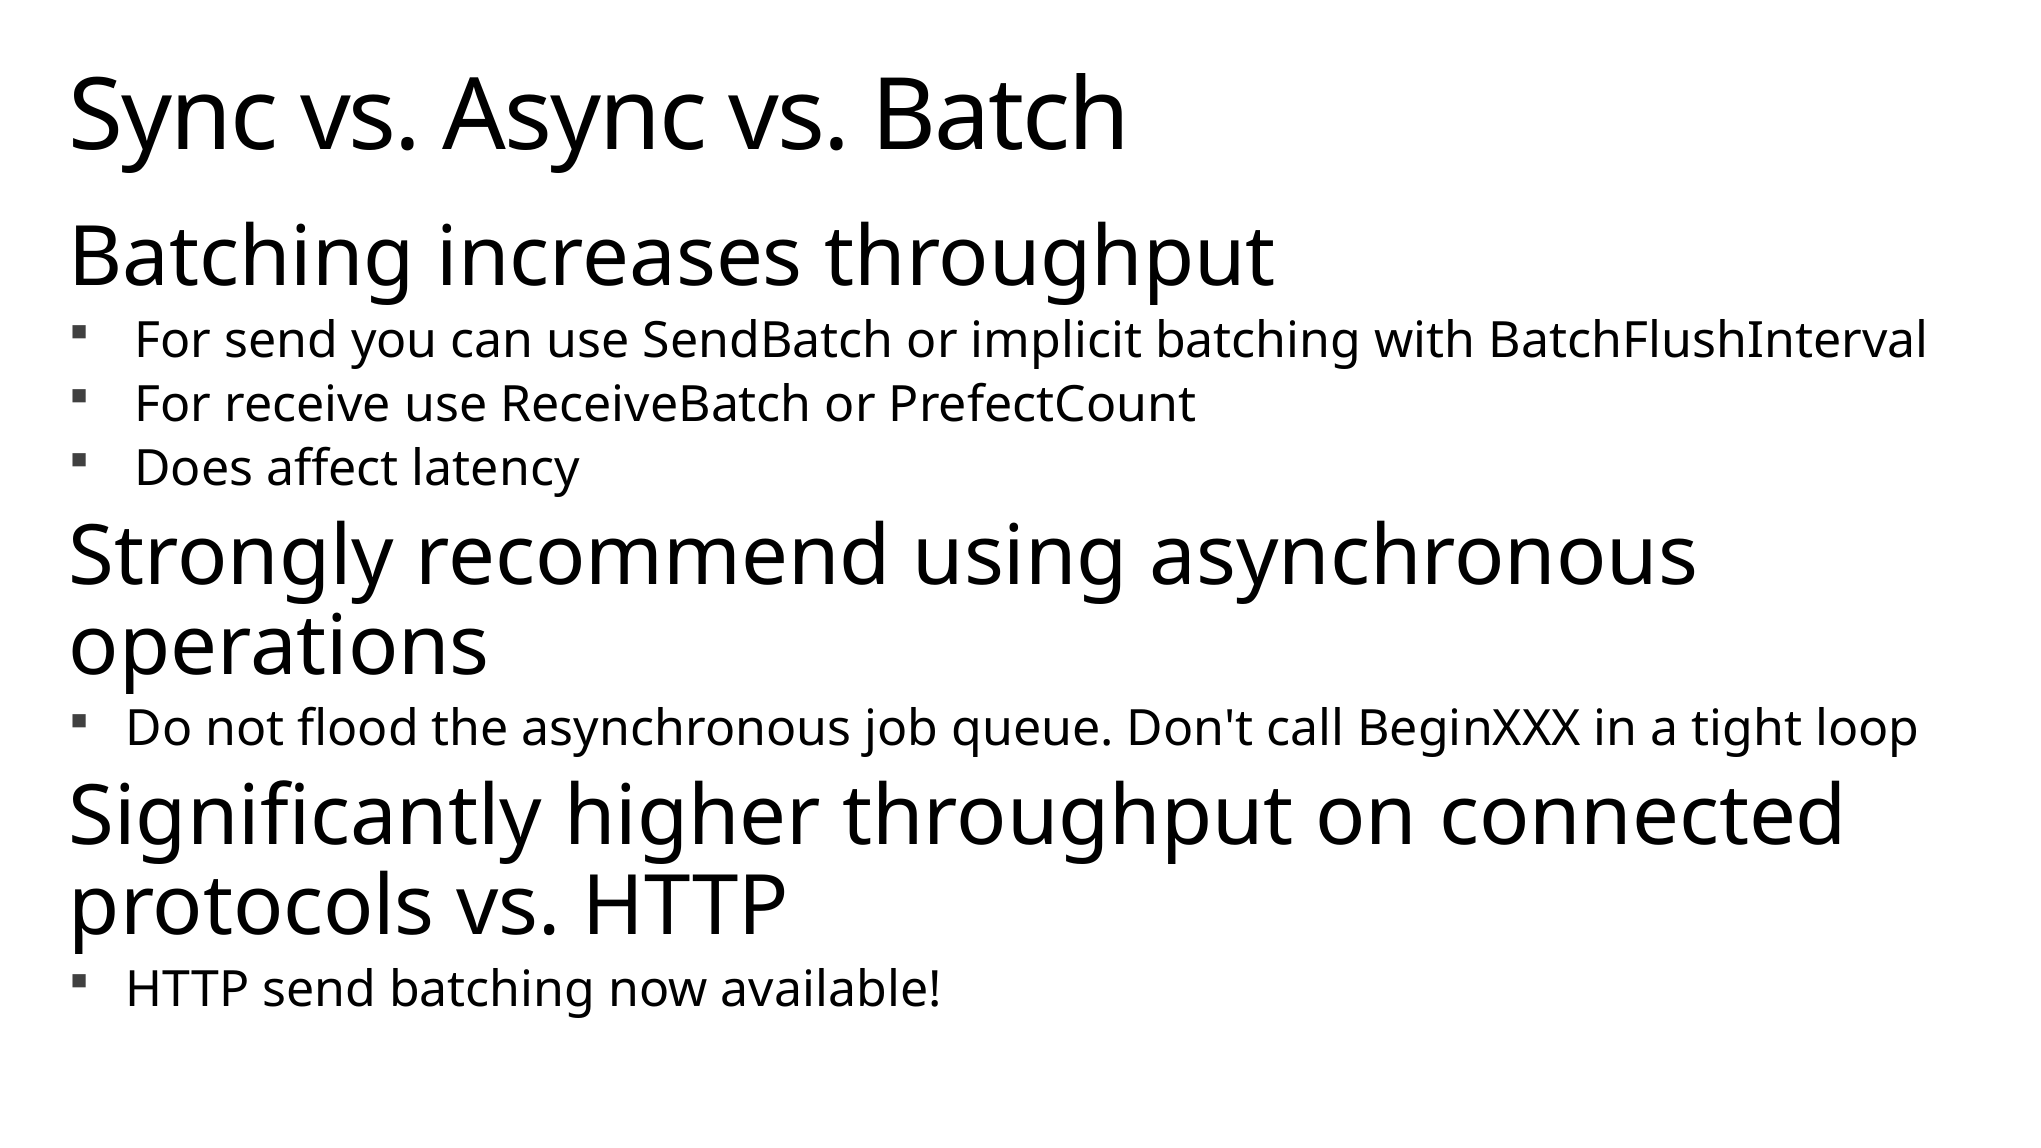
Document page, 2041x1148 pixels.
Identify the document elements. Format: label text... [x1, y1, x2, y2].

list Batching increases throughput For send you can use SendBatch or implicit batching with BatchFlushInterval For receive use ReceiveBatch or PrefectCount Does affect latency Strongly recommend using asynchronous operations Do not flood the asynchronous job queue. Don't call BeginXXX in a tight loop Significantly higher throughput on connected protocols vs. HTTP HTTP send batching now available! [45, 199, 1996, 1078]
title Sync vs. Async vs. Batch [45, 48, 1996, 199]
